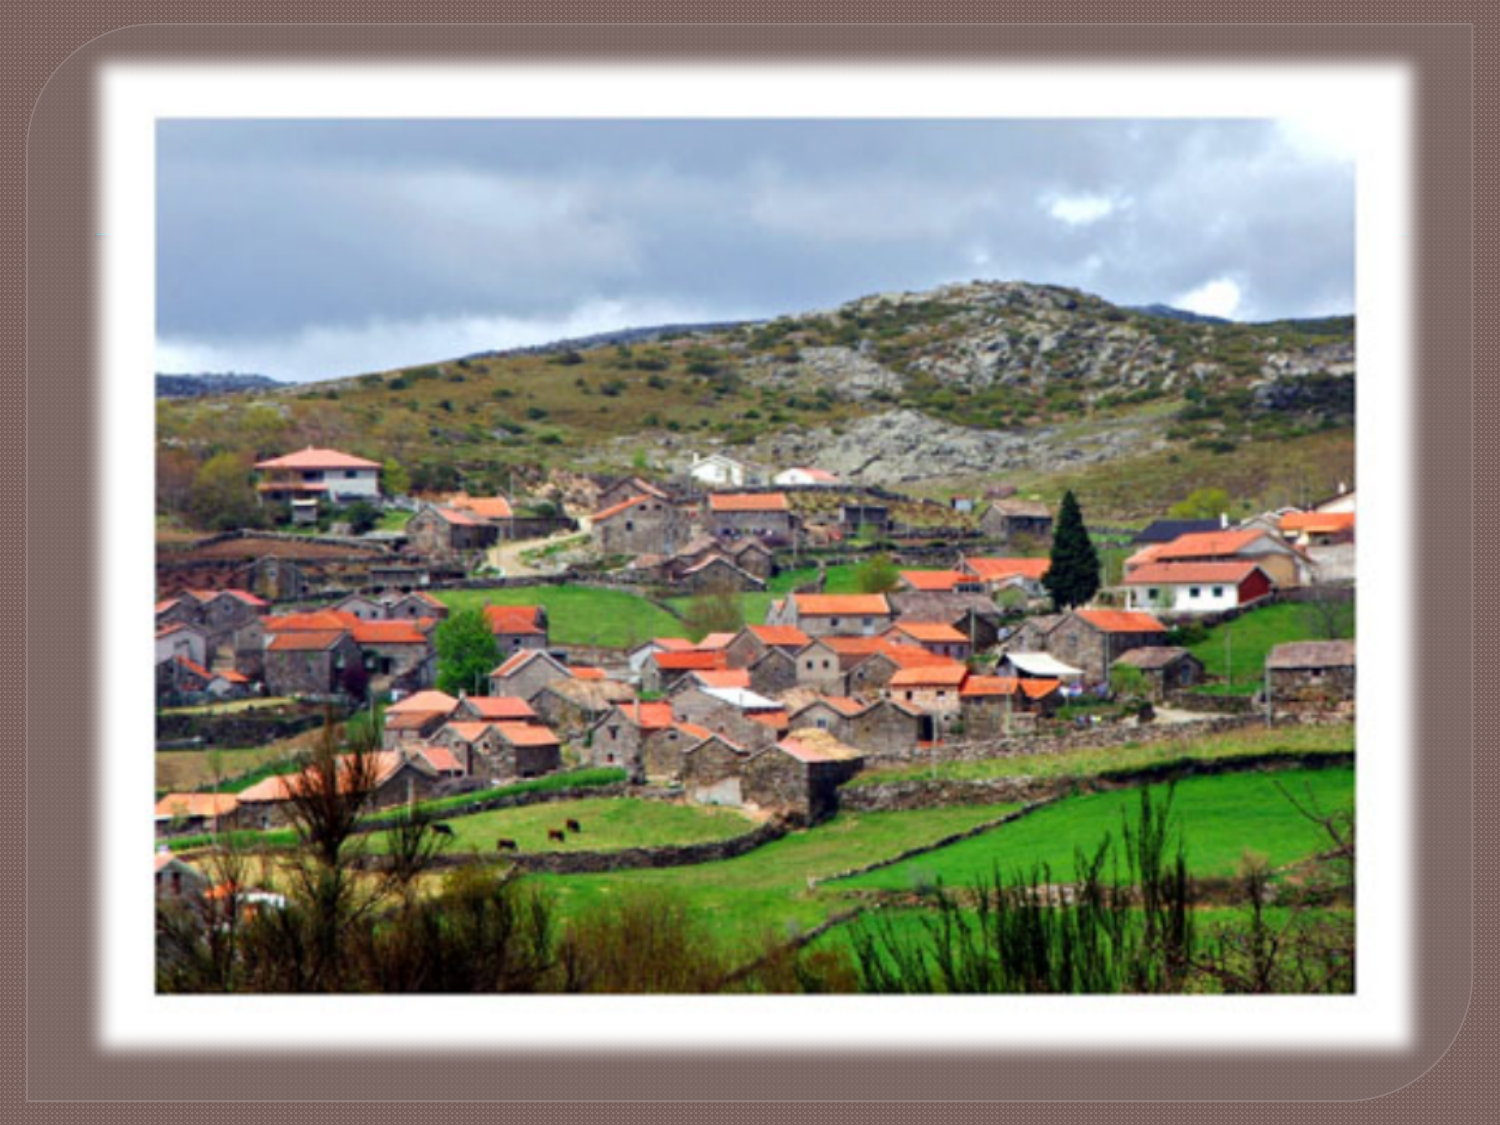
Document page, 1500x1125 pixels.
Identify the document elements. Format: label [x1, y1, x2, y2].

list [81, 46, 1430, 1067]
